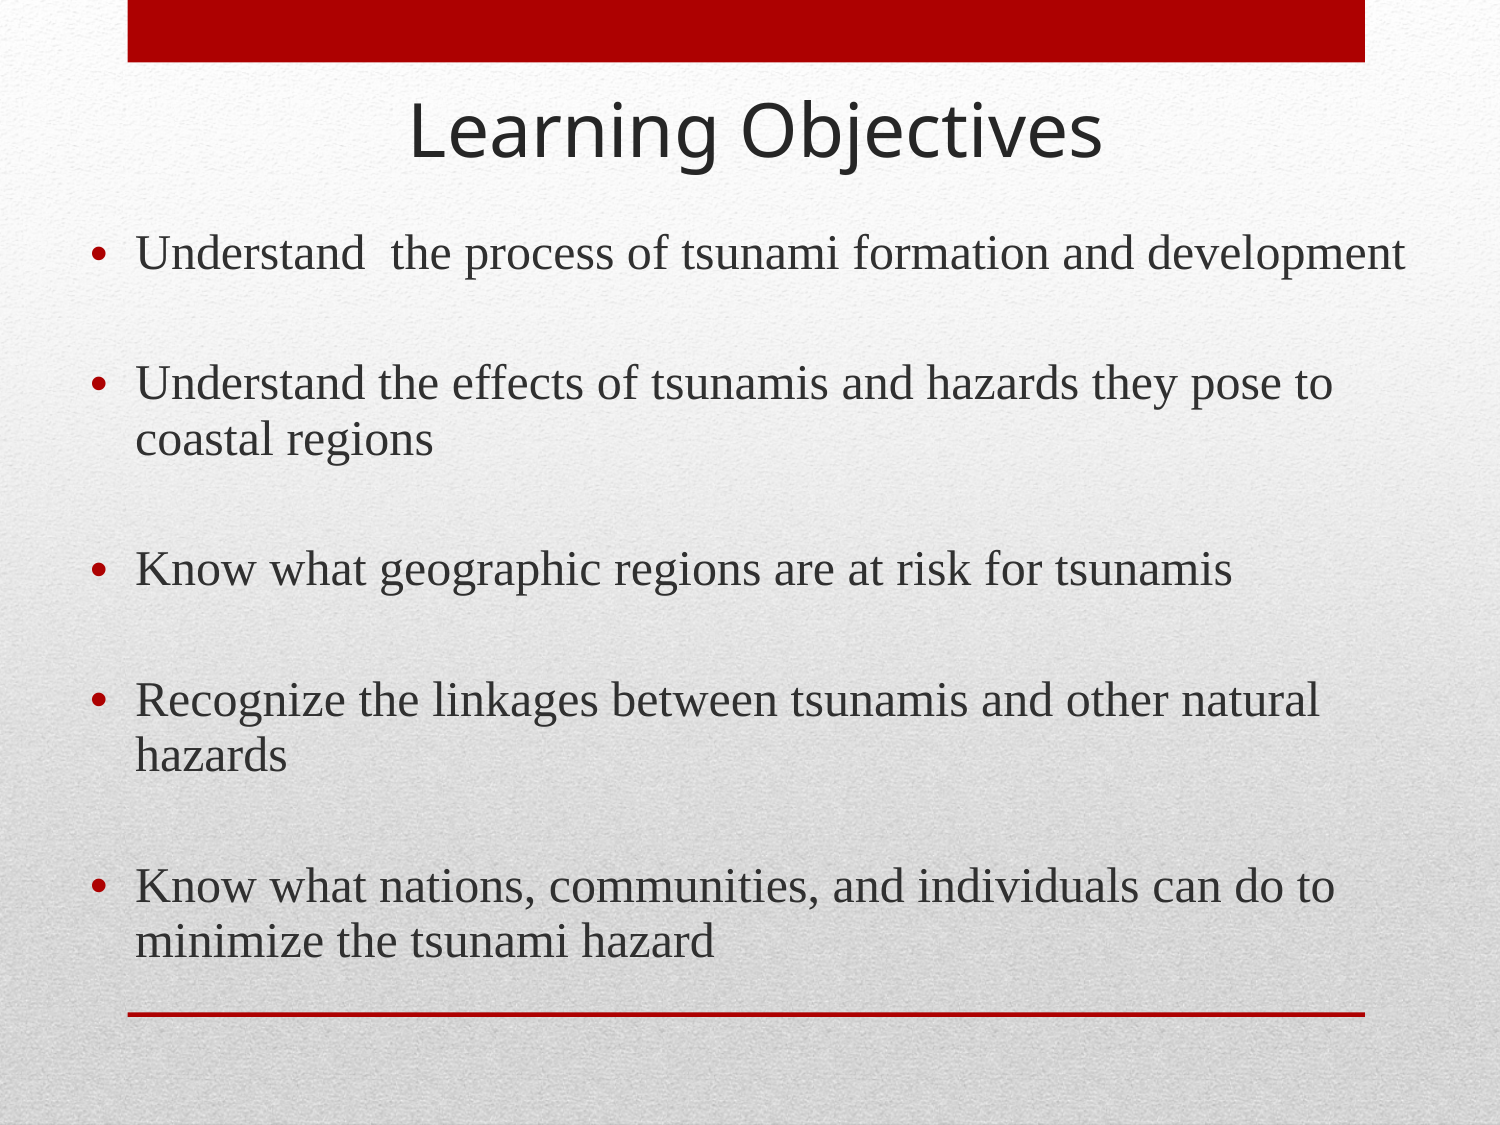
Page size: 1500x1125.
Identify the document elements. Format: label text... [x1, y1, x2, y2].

title Learning Objectives [150, 62, 1363, 188]
list Understand the process of tsunami formation and development Understand the effects of tsunamis and hazards they pose to coastal regions Know what geographic regions are at risk for tsunamis Recognize the linkages between tsunamis and other natural hazards Know what nations, communities, and individuals can do to minimize the tsunami hazard [75, 200, 1463, 994]
